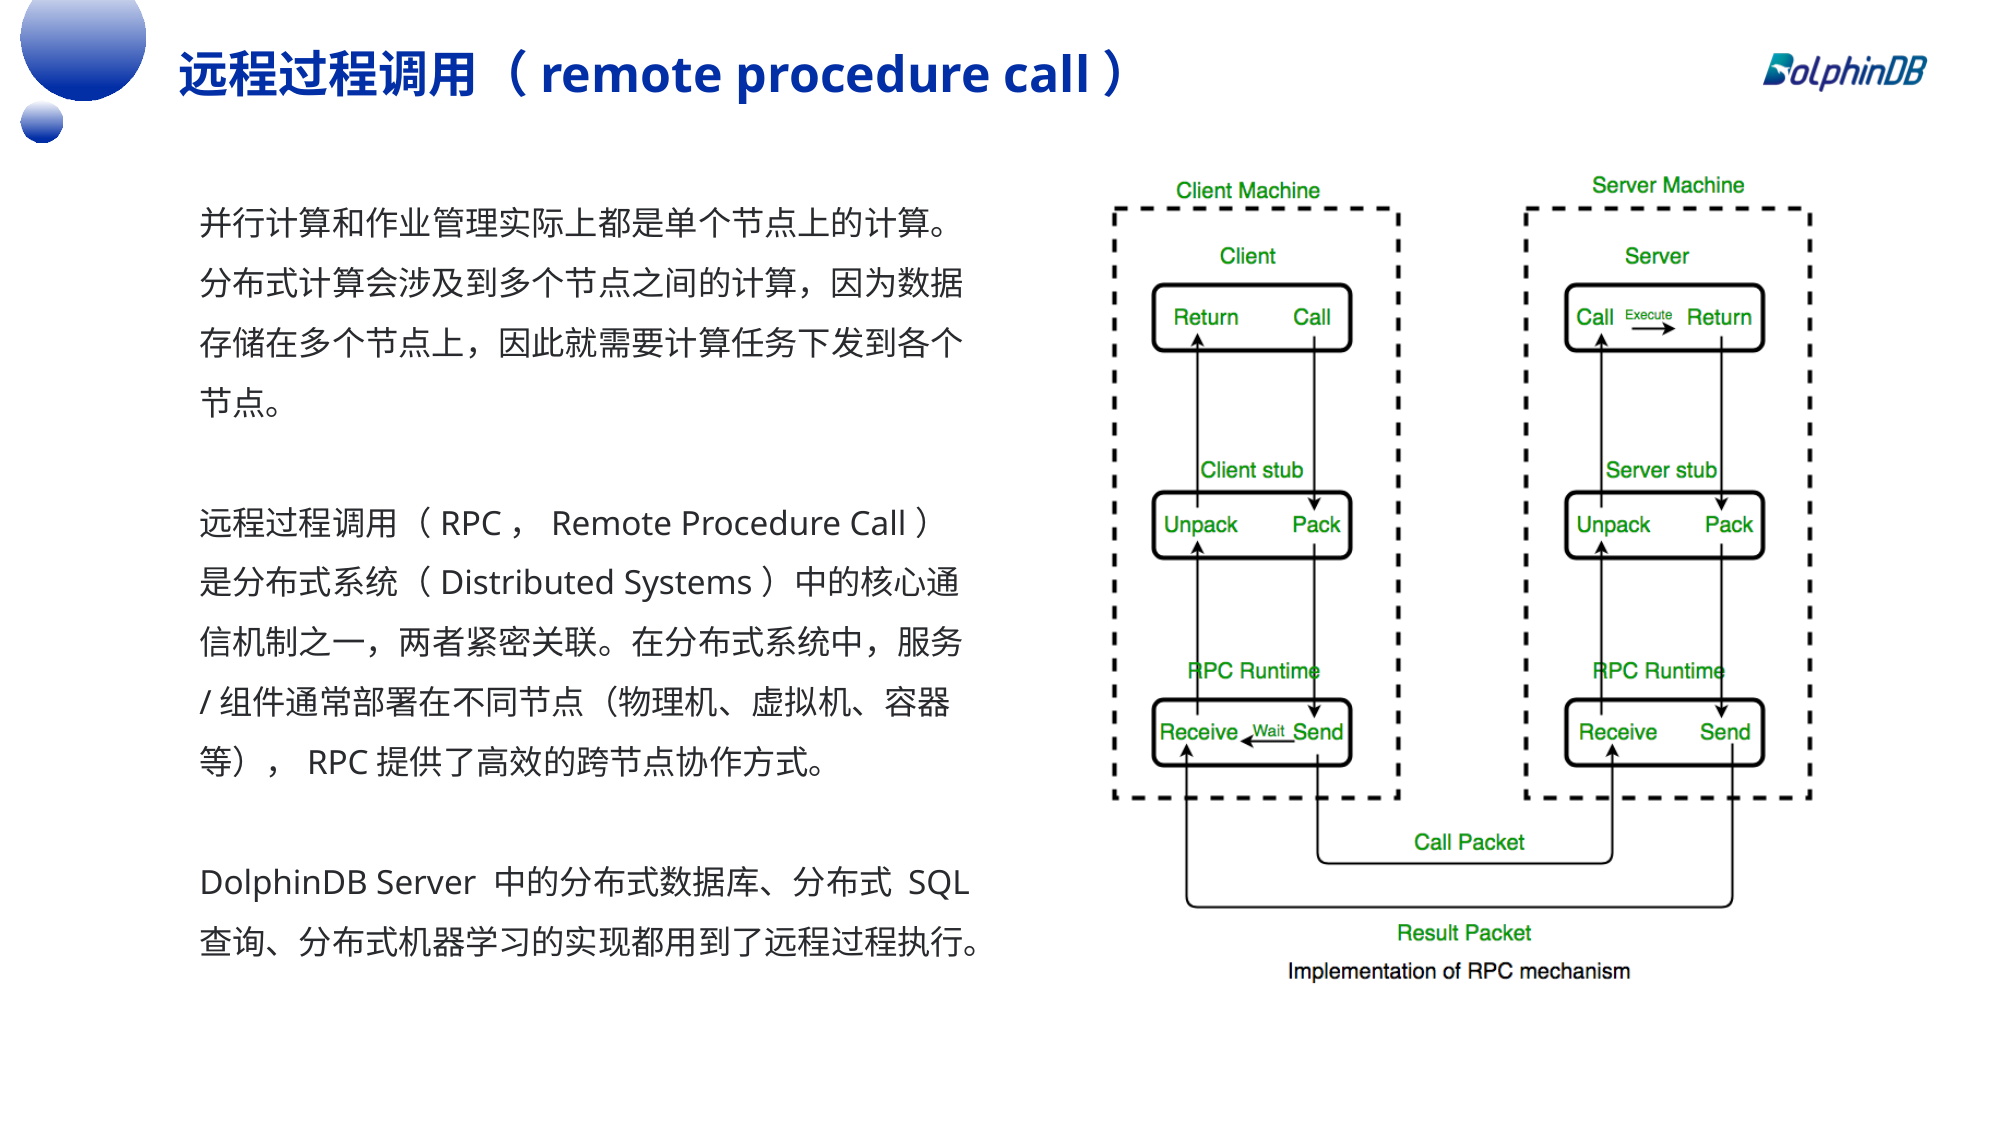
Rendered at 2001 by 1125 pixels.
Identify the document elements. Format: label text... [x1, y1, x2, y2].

text_box [19, 99, 64, 144]
picture [1755, 47, 1929, 93]
picture [1090, 148, 1840, 1006]
text_box 并行计算和作业管理实际上都是单个节点上的计算。分布式计算会涉及到多个节点之间的计算，因为数据存储在多个节点上，因此就需要计算任务下发到各个节点。 远程过程调用（RPC，Remote Procedure Call）是分布式系统（Distributed Systems）中的核心通信机制之一，两者紧密关联。在分布式系统中，服务/组件通常部署在不同节点（物理机、虚拟机、容器等），RPC提供了高效的跨节点协作方式。 DolphinDB Server 中的分布式数据库、分布式 SQL 查询、分布式机器学习的实现都用到了远程过程执行。 [184, 175, 989, 1006]
text_box [19, 0, 147, 102]
text_box 远程过程调用（remote procedure call） [163, 35, 1545, 110]
